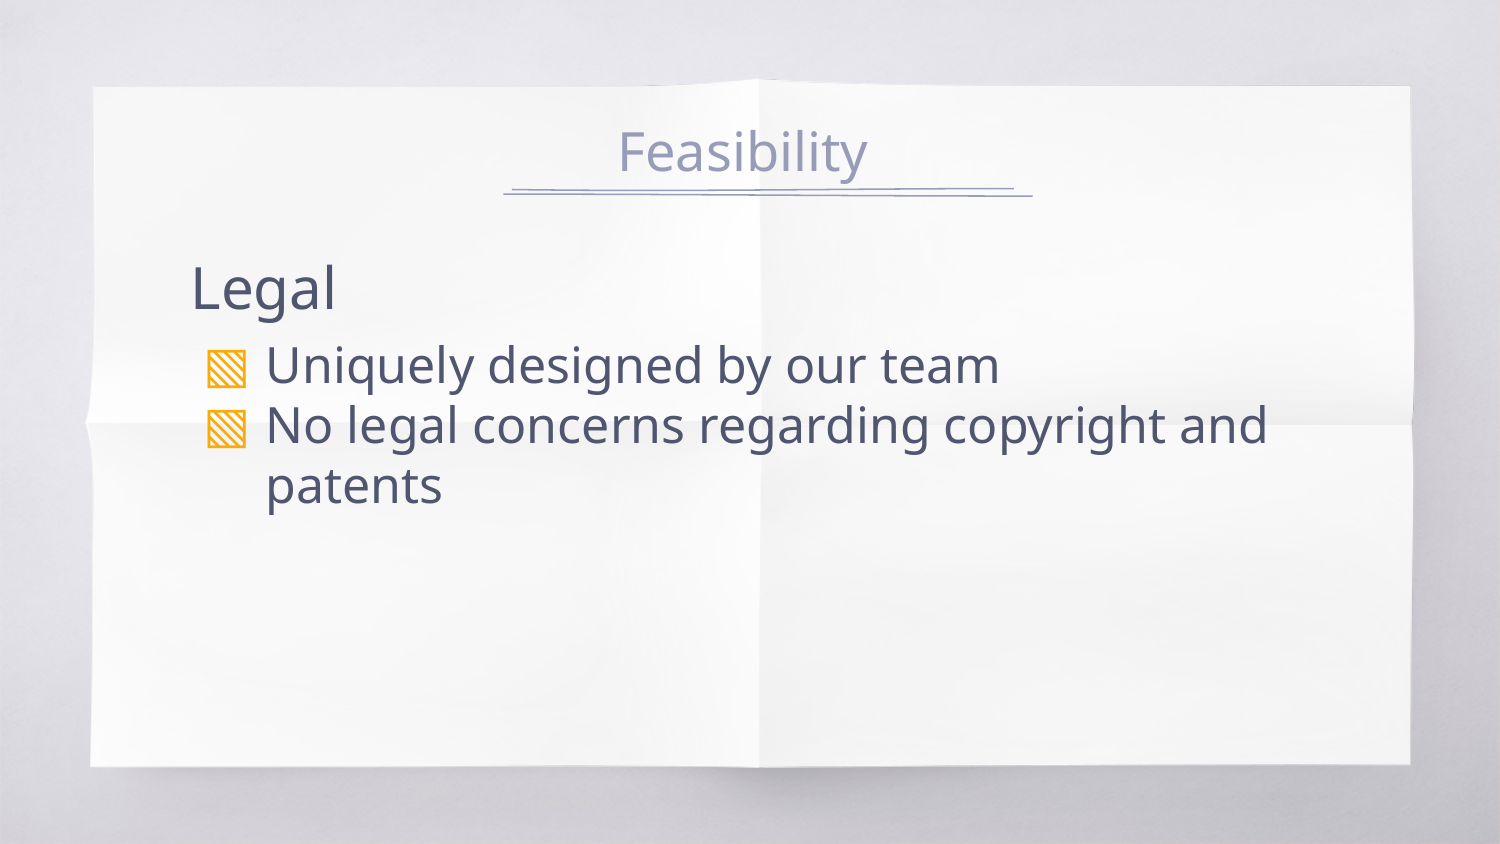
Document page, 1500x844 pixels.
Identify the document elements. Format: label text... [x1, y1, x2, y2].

title Feasibility [168, 84, 1332, 197]
list Legal Uniquely designed by our team No legal concerns regarding copyright and patents [175, 236, 1334, 739]
picture [0, 0, 1500, 844]
